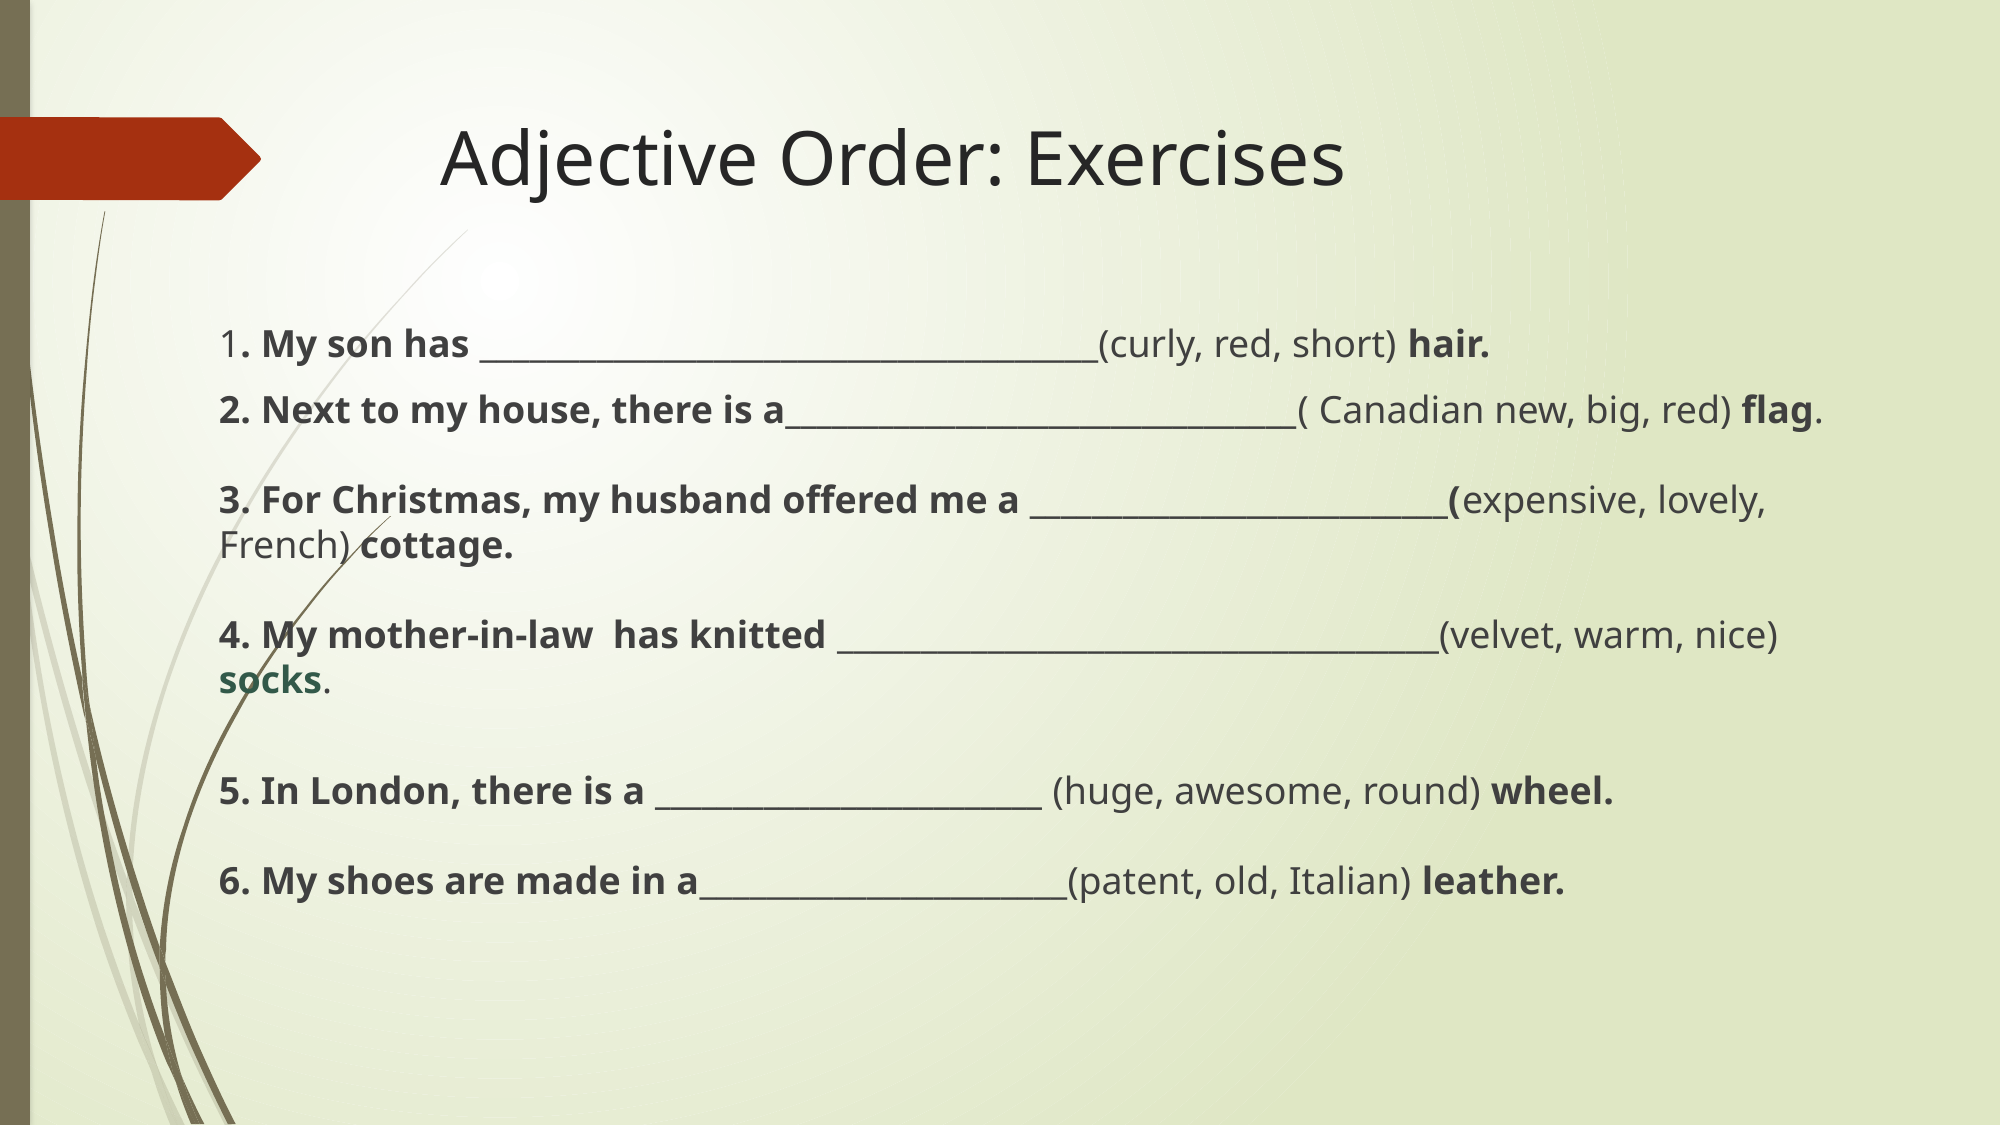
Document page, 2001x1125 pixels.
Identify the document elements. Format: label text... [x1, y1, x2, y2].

list 1. My son has _____________________________________(curly, red, short) hair. 2. Next to my house, there is a_________________________________( Canadian new, big, red) flag. 3. For Christmas, my husband offered me a ___________________________(expensive, lovely, French) cottage. 4. My mother-in-law has knitted ____________________________________(velvet, warm, nice) socks. 5. In London, there is a _________________________ (huge, awesome, round) wheel. 6. My shoes are made in a______________________(patent, old, Italian) leather. [203, 312, 1888, 970]
title Adjective Order: Exercises [425, 102, 1888, 312]
